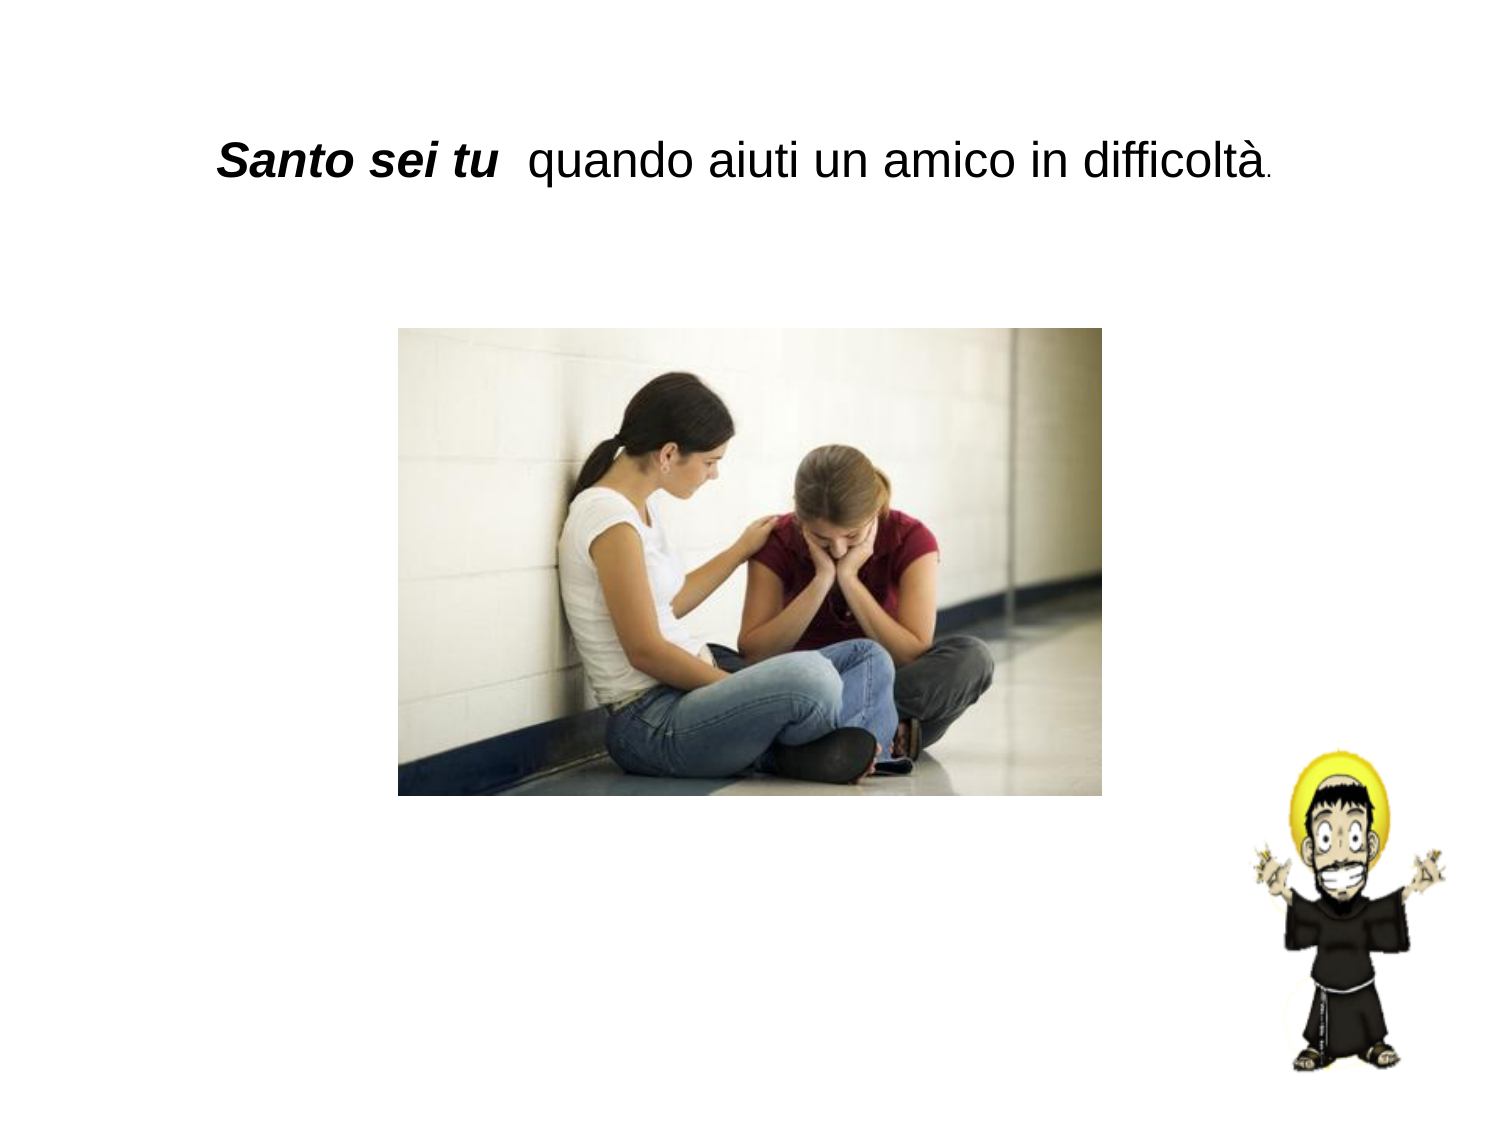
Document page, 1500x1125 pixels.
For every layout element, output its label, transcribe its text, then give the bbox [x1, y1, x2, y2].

picture [398, 328, 1102, 797]
picture [1198, 723, 1500, 1125]
text_box Santo sei tu quando aiuti un amico in difficoltà. [201, 119, 1299, 195]
